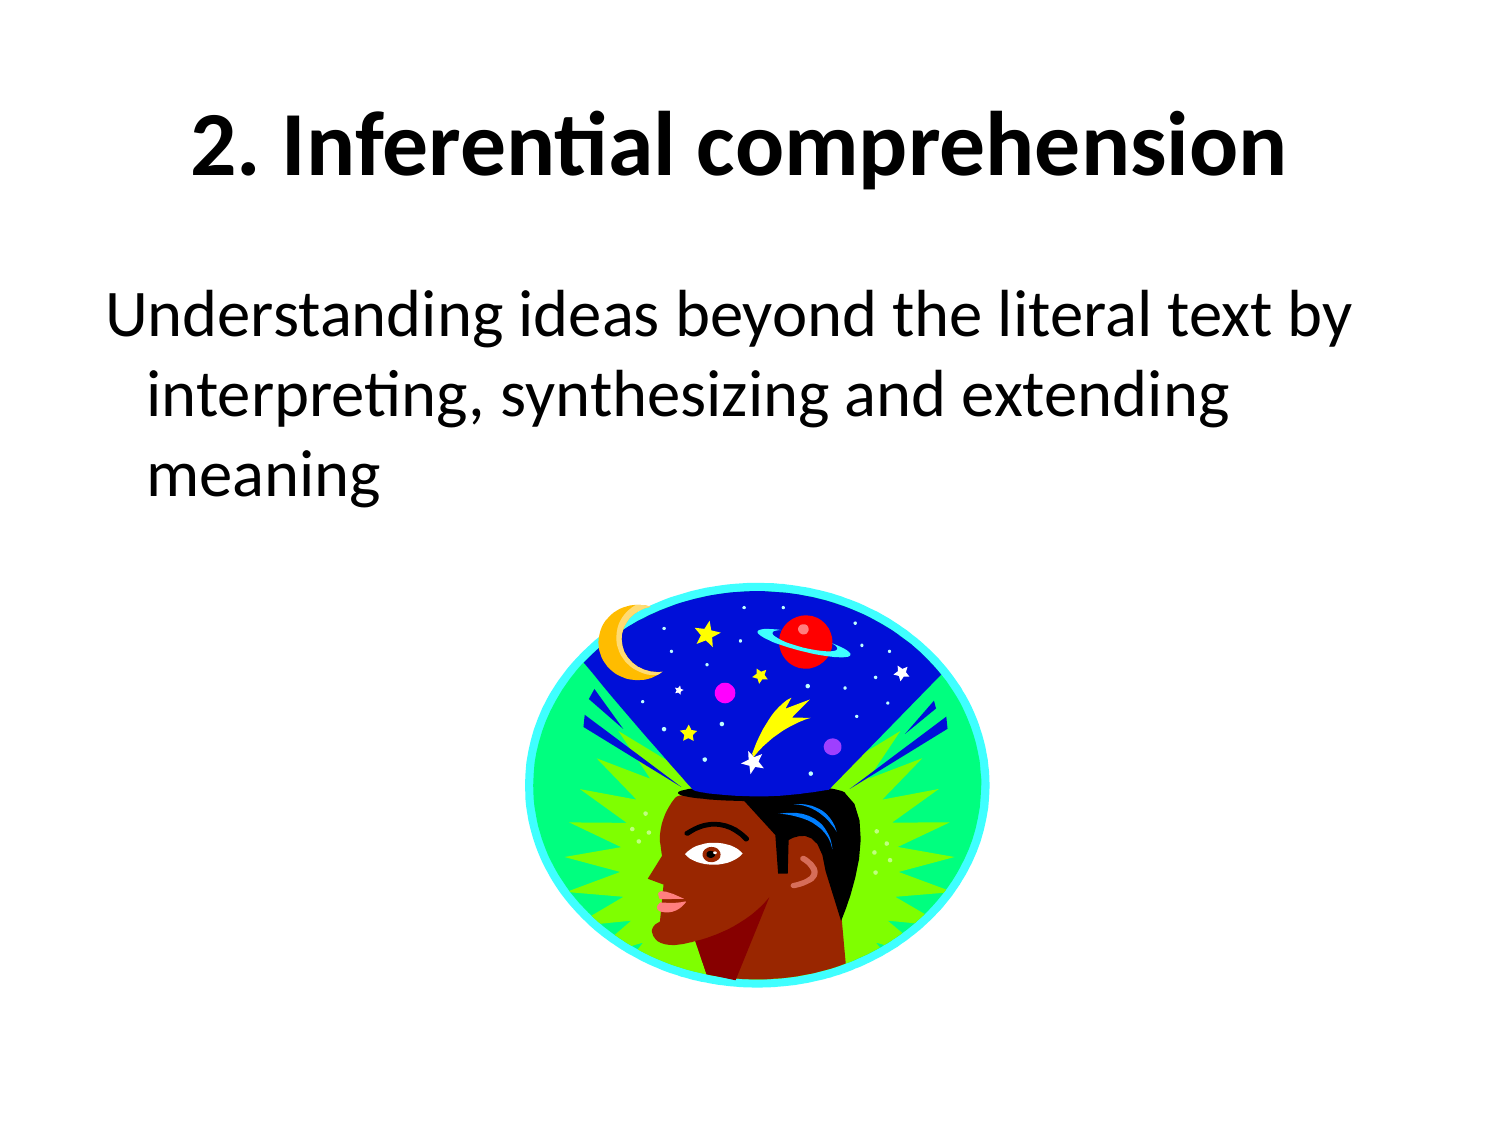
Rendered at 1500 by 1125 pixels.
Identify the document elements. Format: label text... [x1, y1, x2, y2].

list Understanding ideas beyond the literal text by interpreting, synthesizing and extending meaning [75, 262, 1425, 1005]
picture [524, 582, 990, 988]
title 2. Inferential comprehension [75, 45, 1425, 233]
